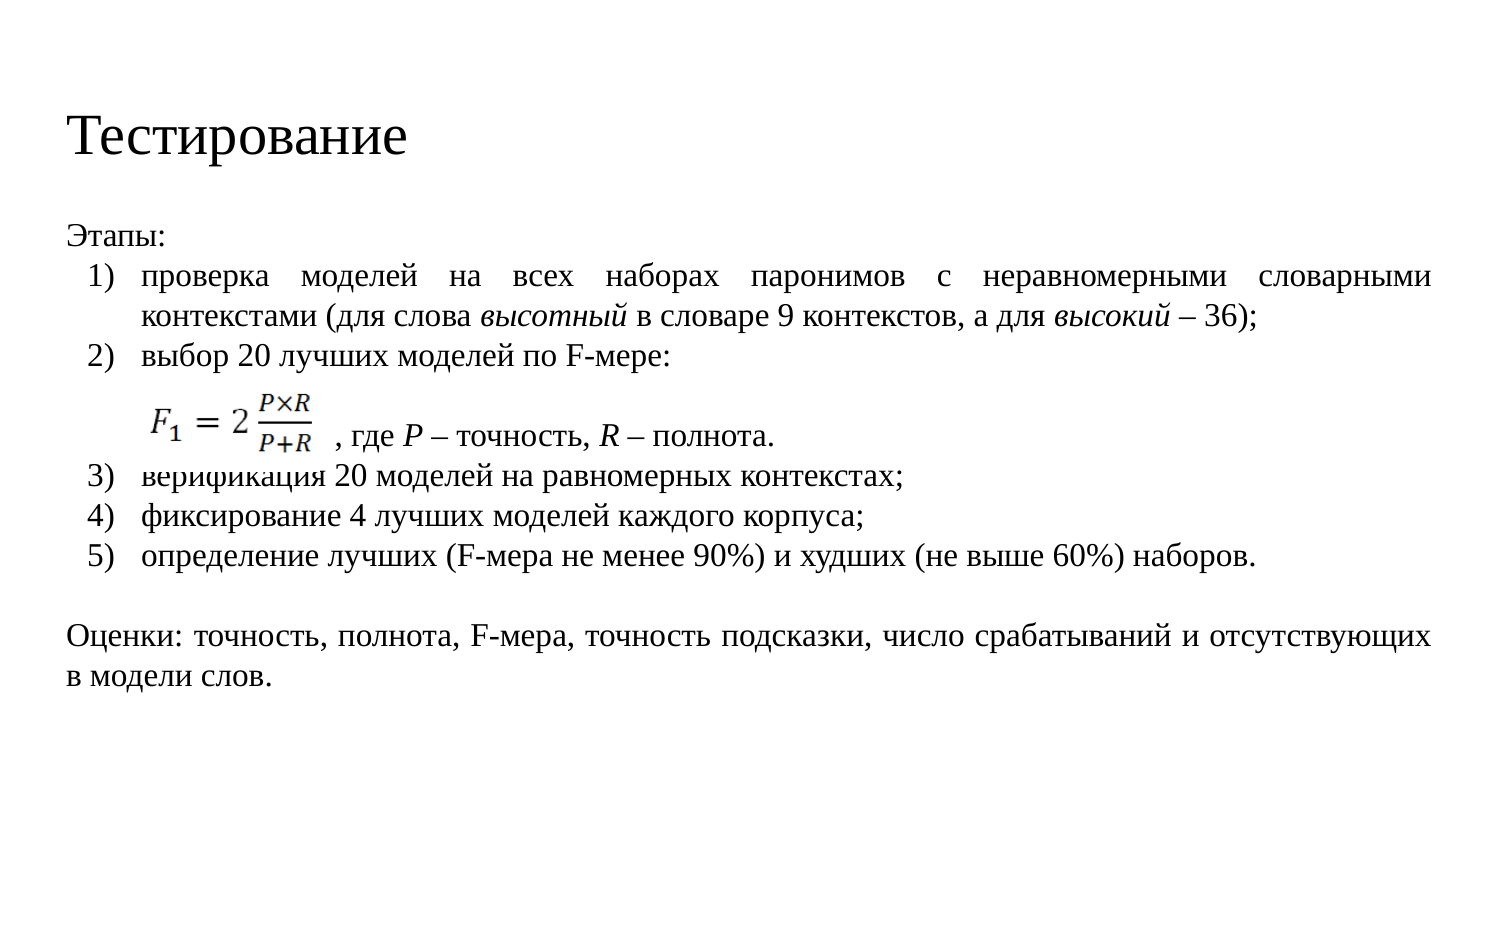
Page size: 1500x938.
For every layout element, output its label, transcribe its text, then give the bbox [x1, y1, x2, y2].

text_box , где P – точность, R – полнота. [325, 392, 944, 445]
list Этапы: проверка моделей на всех наборах паронимов с неравномерными словарными контекстами (для слова высотный в словаре 9 контекстов, а для высокий – 36); выбор 20 лучших моделей по F-мере: верификация 20 моделей на равномерных контекстах; фиксирование 4 лучших моделей каждого корпуса; определение лучших (F-мера не менее 90%) и худших (не выше 60%) наборов. Оценки: точность, полнота, F-мера, точность подсказки, число срабатываний и отсутствующих в модели слов. [51, 192, 1449, 816]
title Тестирование [51, 81, 1449, 186]
picture [137, 378, 320, 472]
